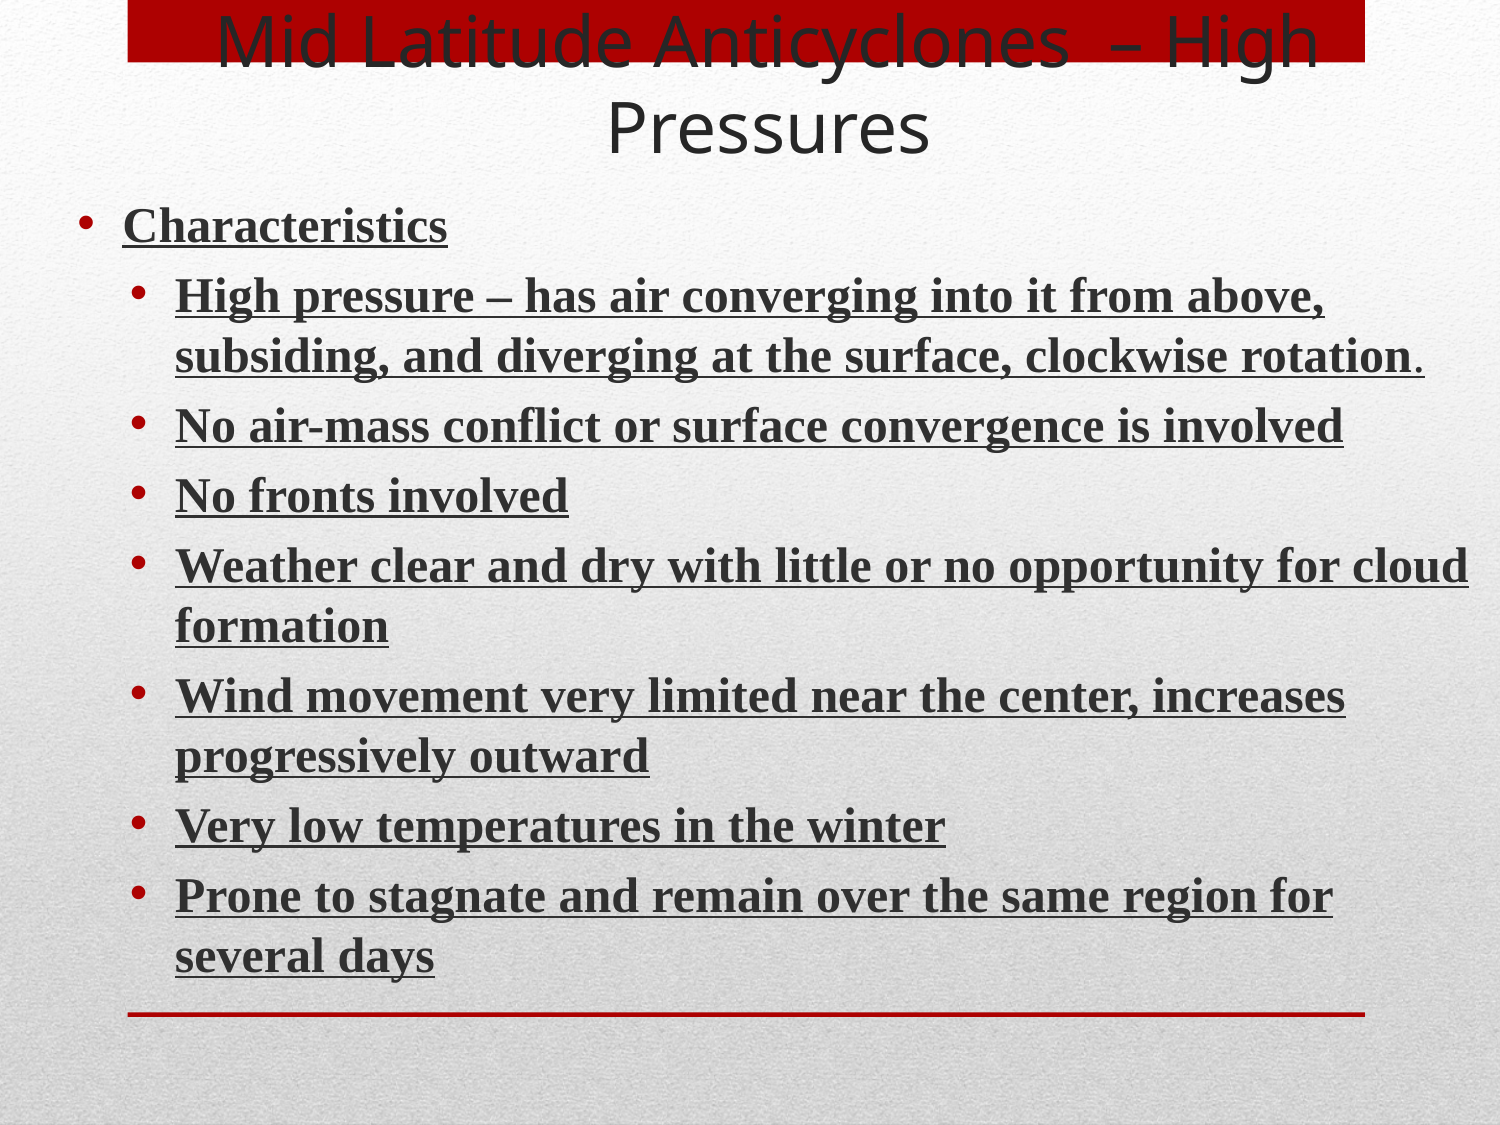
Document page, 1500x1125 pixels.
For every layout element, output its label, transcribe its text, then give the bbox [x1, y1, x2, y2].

title Mid Latitude Anticyclones – High Pressures [62, 0, 1475, 162]
list Characteristics High pressure – has air converging into it from above, subsiding, and diverging at the surface, clockwise rotation. No air-mass conflict or surface convergence is involved No fronts involved Weather clear and dry with little or no opportunity for cloud formation Wind movement very limited near the center, increases progressively outward Very low temperatures in the winter Prone to stagnate and remain over the same region for several days [62, 162, 1500, 1013]
